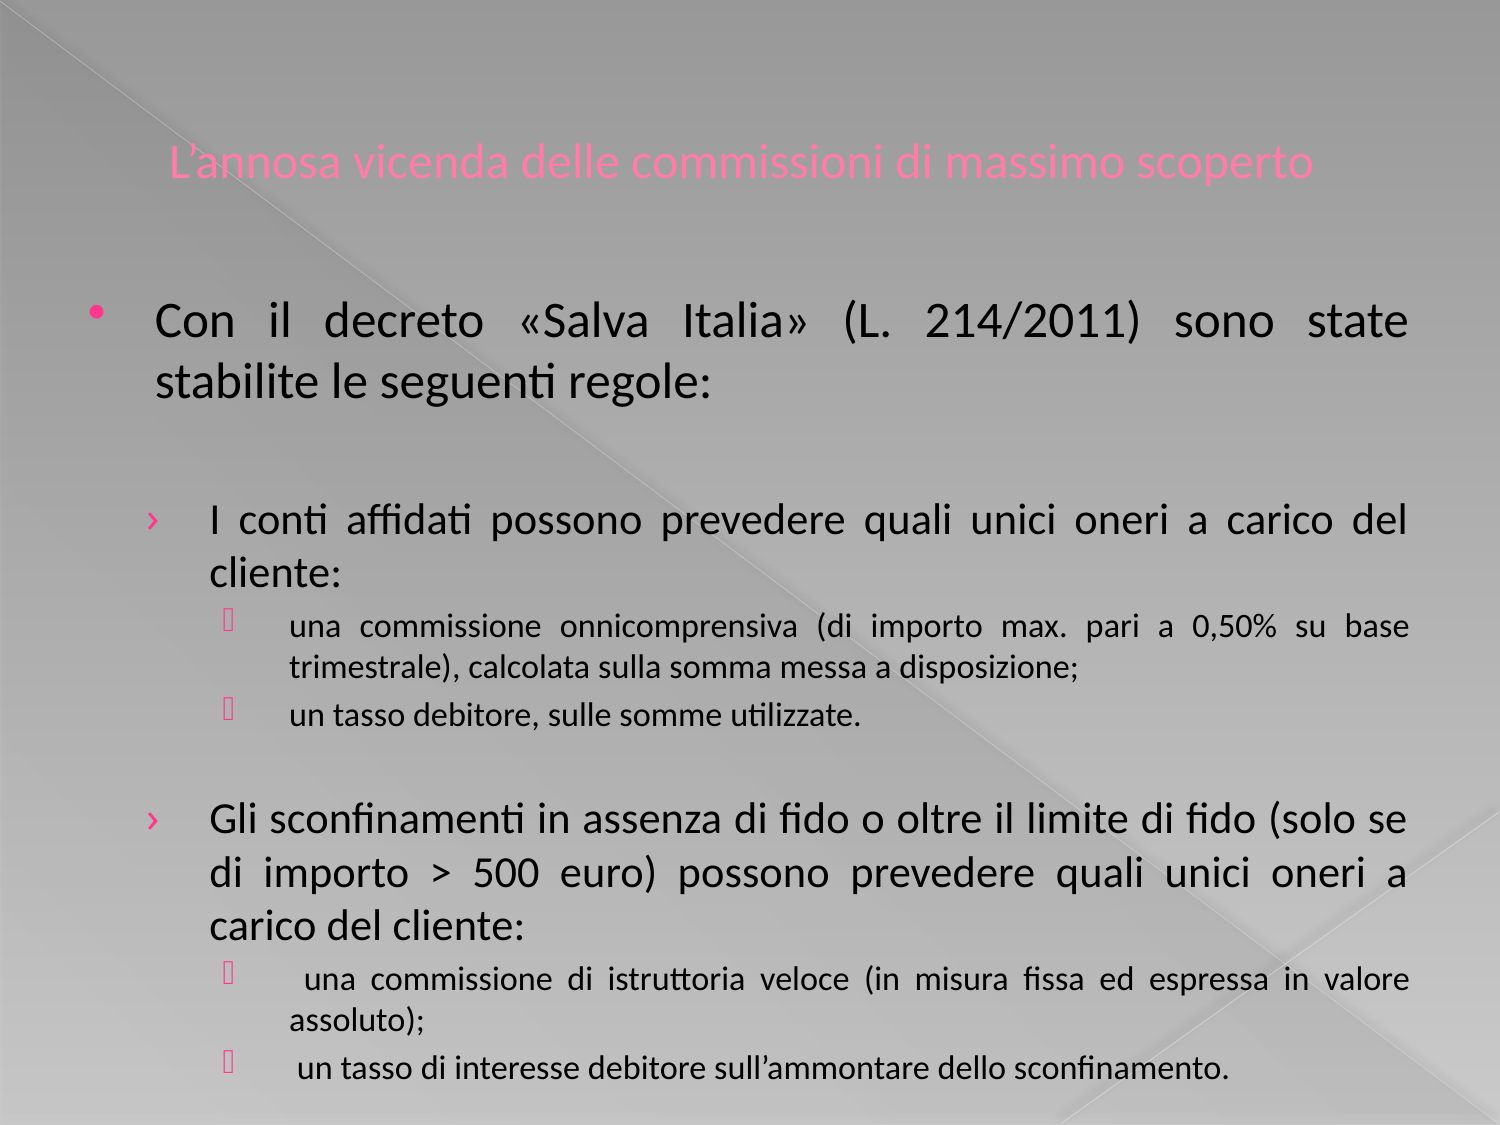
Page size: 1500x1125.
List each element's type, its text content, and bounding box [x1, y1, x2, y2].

list Con il decreto «Salva Italia» (L. 214/2011) sono state stabilite le seguenti regole: I conti affidati possono prevedere quali unici oneri a carico del cliente: una commissione onnicomprensiva (di importo max. pari a 0,50% su base trimestrale), calcolata sulla somma messa a disposizione; un tasso debitore, sulle somme utilizzate. Gli sconfinamenti in assenza di fido o oltre il limite di fido (solo se di importo > 500 euro) possono prevedere quali unici oneri a carico del cliente: una commissione di istruttoria veloce (in misura fissa ed espressa in valore assoluto); un tasso di interesse debitore sull’ammontare dello sconfinamento. [75, 278, 1425, 1094]
title L’annosa vicenda delle commissioni di massimo scoperto [75, 43, 1425, 274]
